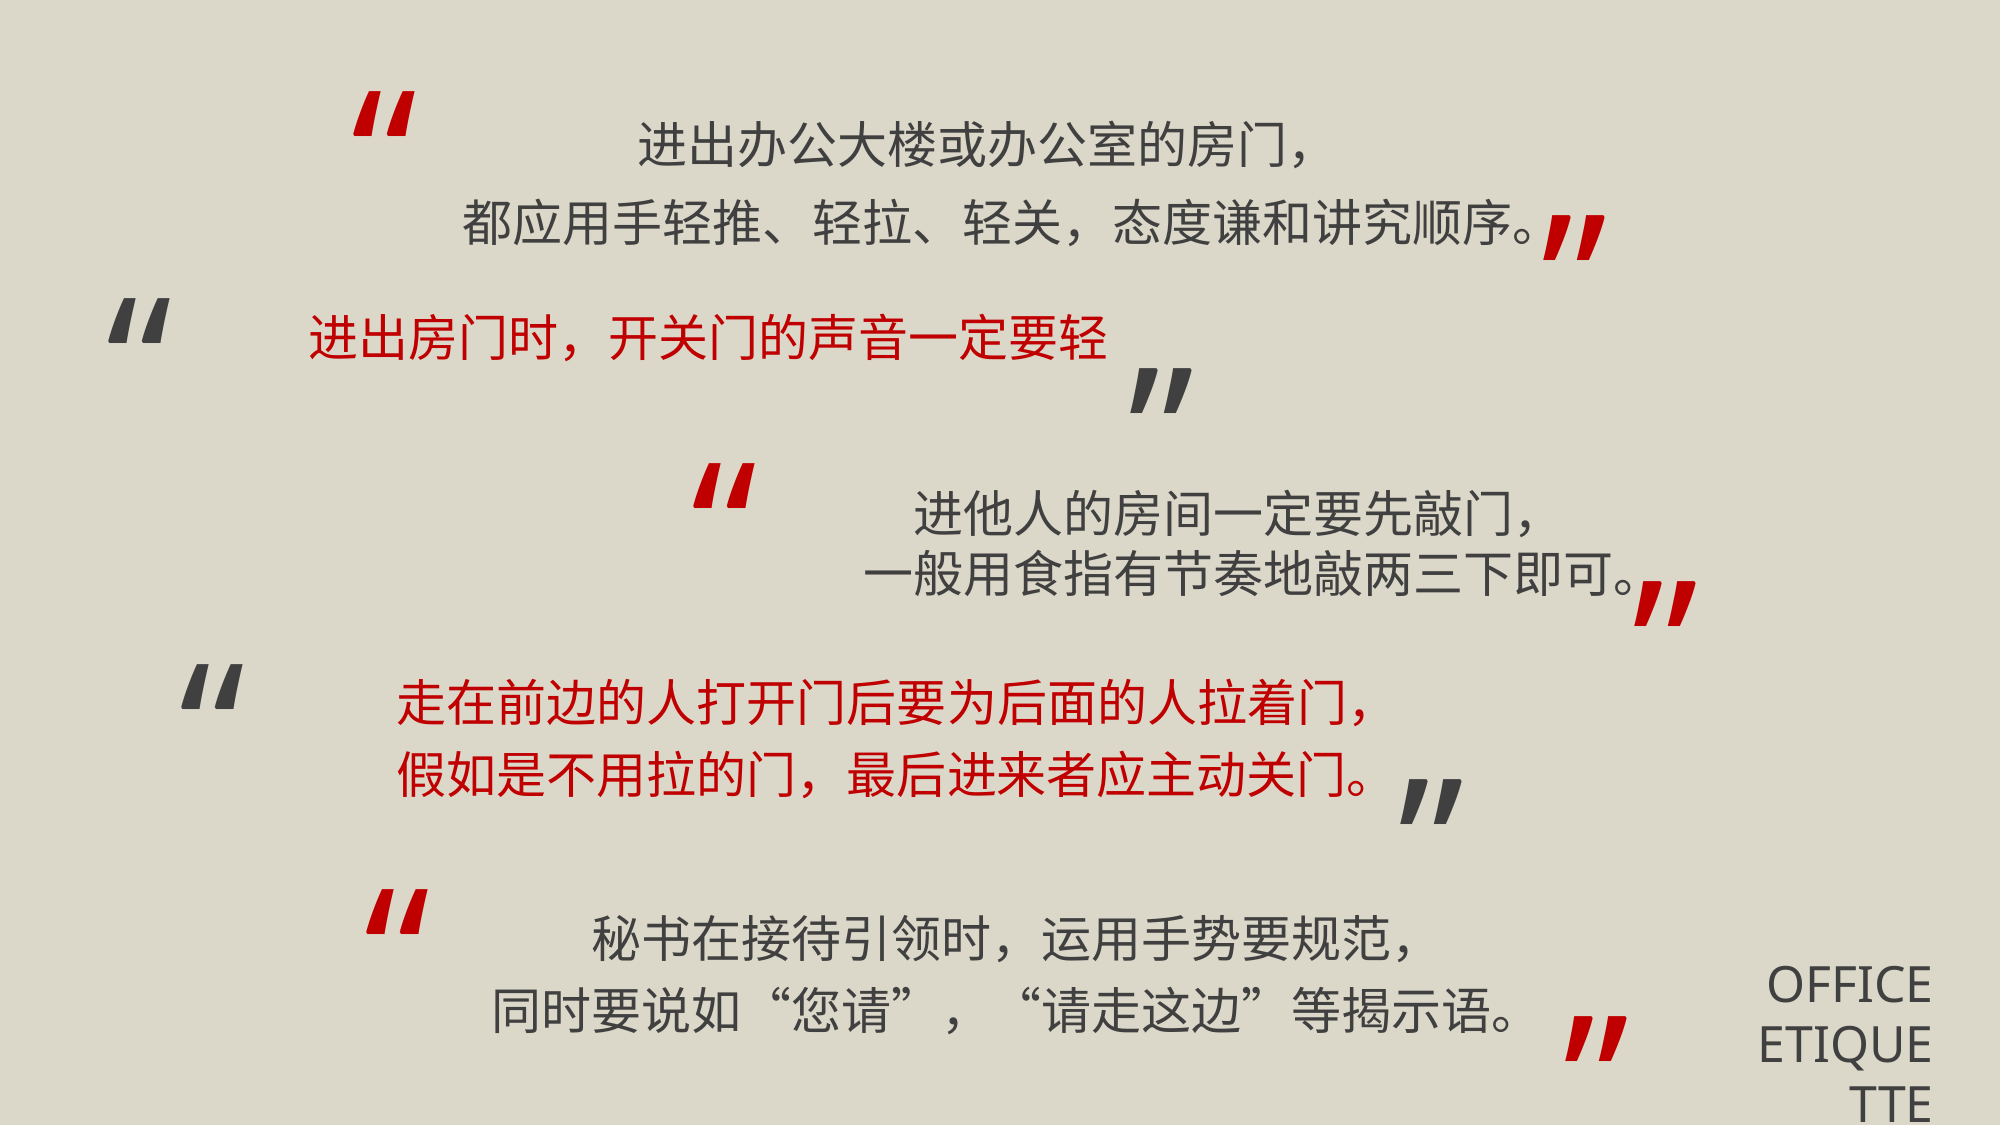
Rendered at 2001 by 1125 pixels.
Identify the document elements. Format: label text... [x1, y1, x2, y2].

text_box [91, 32, 1761, 1125]
text_box OFFICE ETIQUETTE [1761, 944, 1949, 1125]
